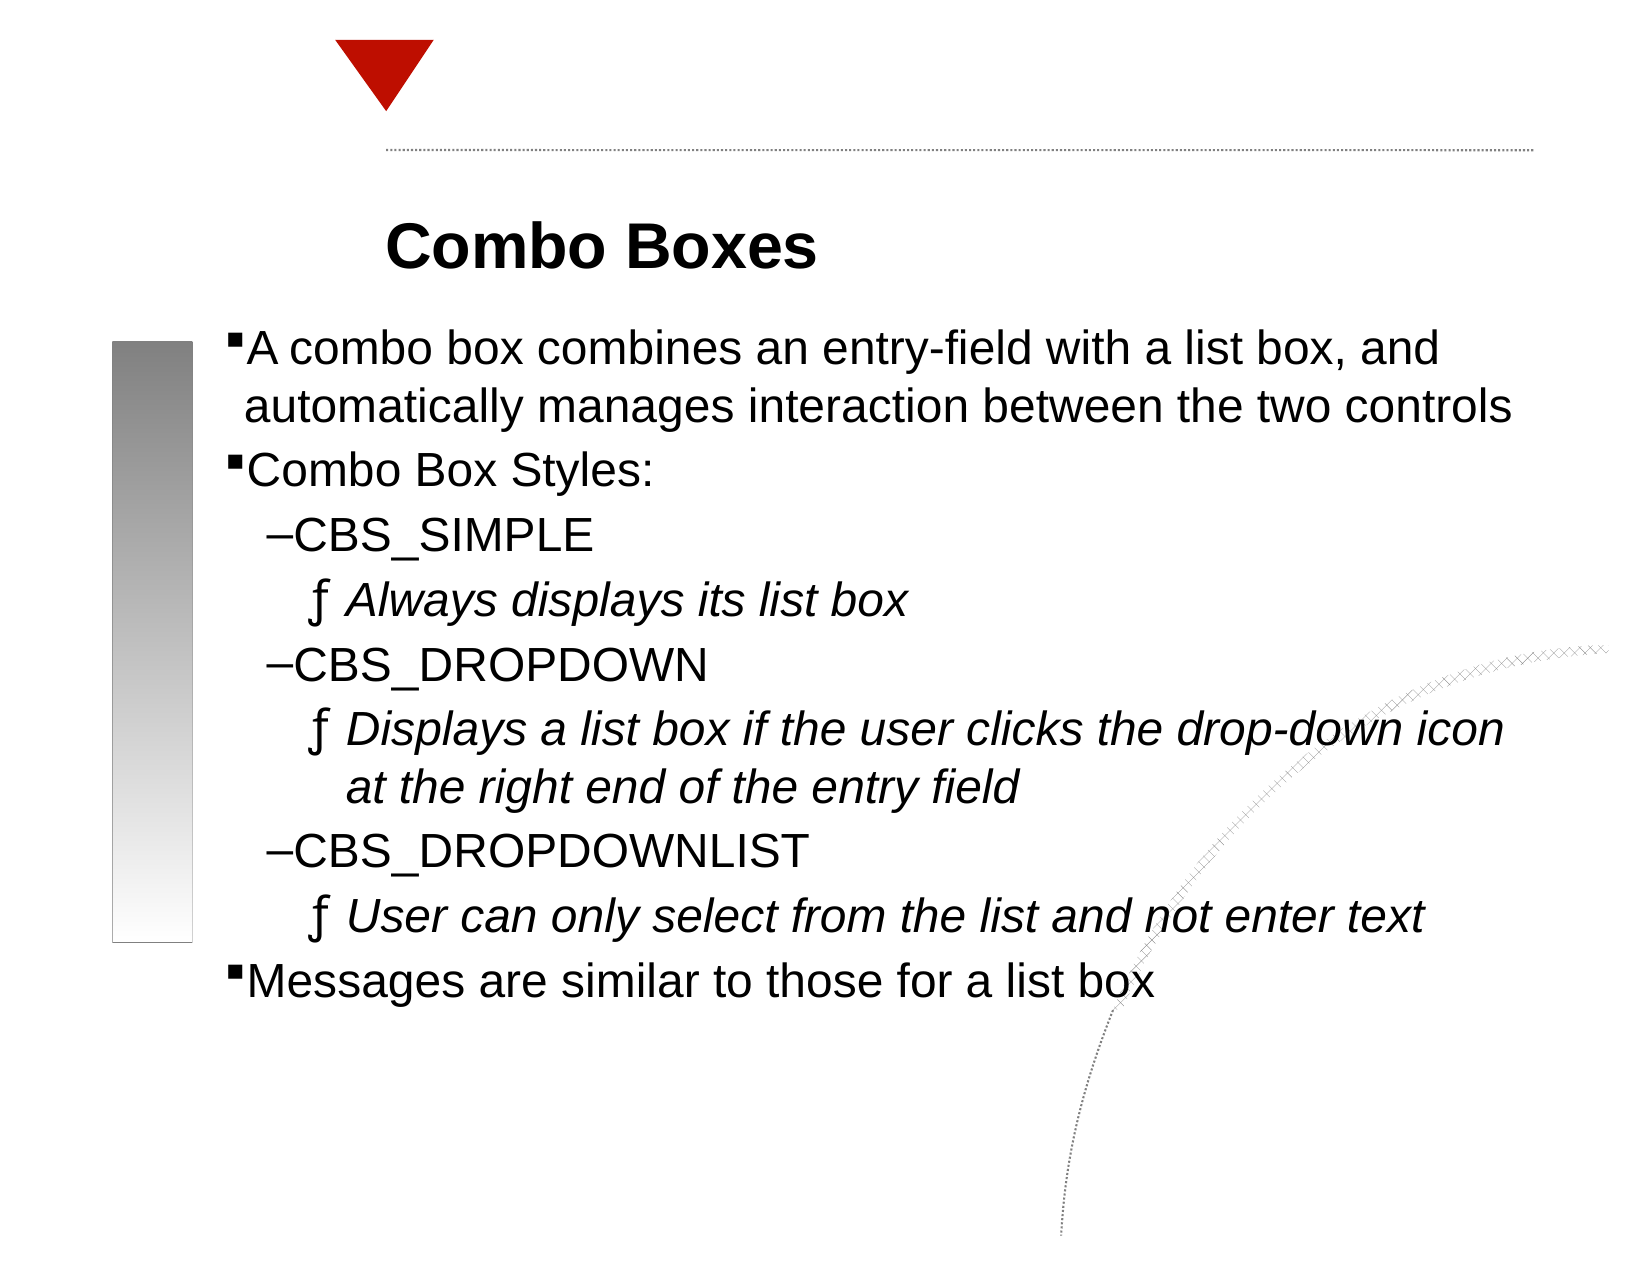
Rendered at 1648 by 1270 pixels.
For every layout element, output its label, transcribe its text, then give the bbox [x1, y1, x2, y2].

text_box A combo box combines an entry-field with a list box, and automatically manages interaction between the two controls Combo Box Styles: CBS_SIMPLE Always displays its list box CBS_DROPDOWN Displays a list box if the user clicks the drop-down icon at the right end of the entry field CBS_DROPDOWNLIST User can only select from the list and not enter text Messages are similar to those for a list box [224, 316, 1532, 1007]
text_box Combo Boxes [385, 204, 1538, 282]
